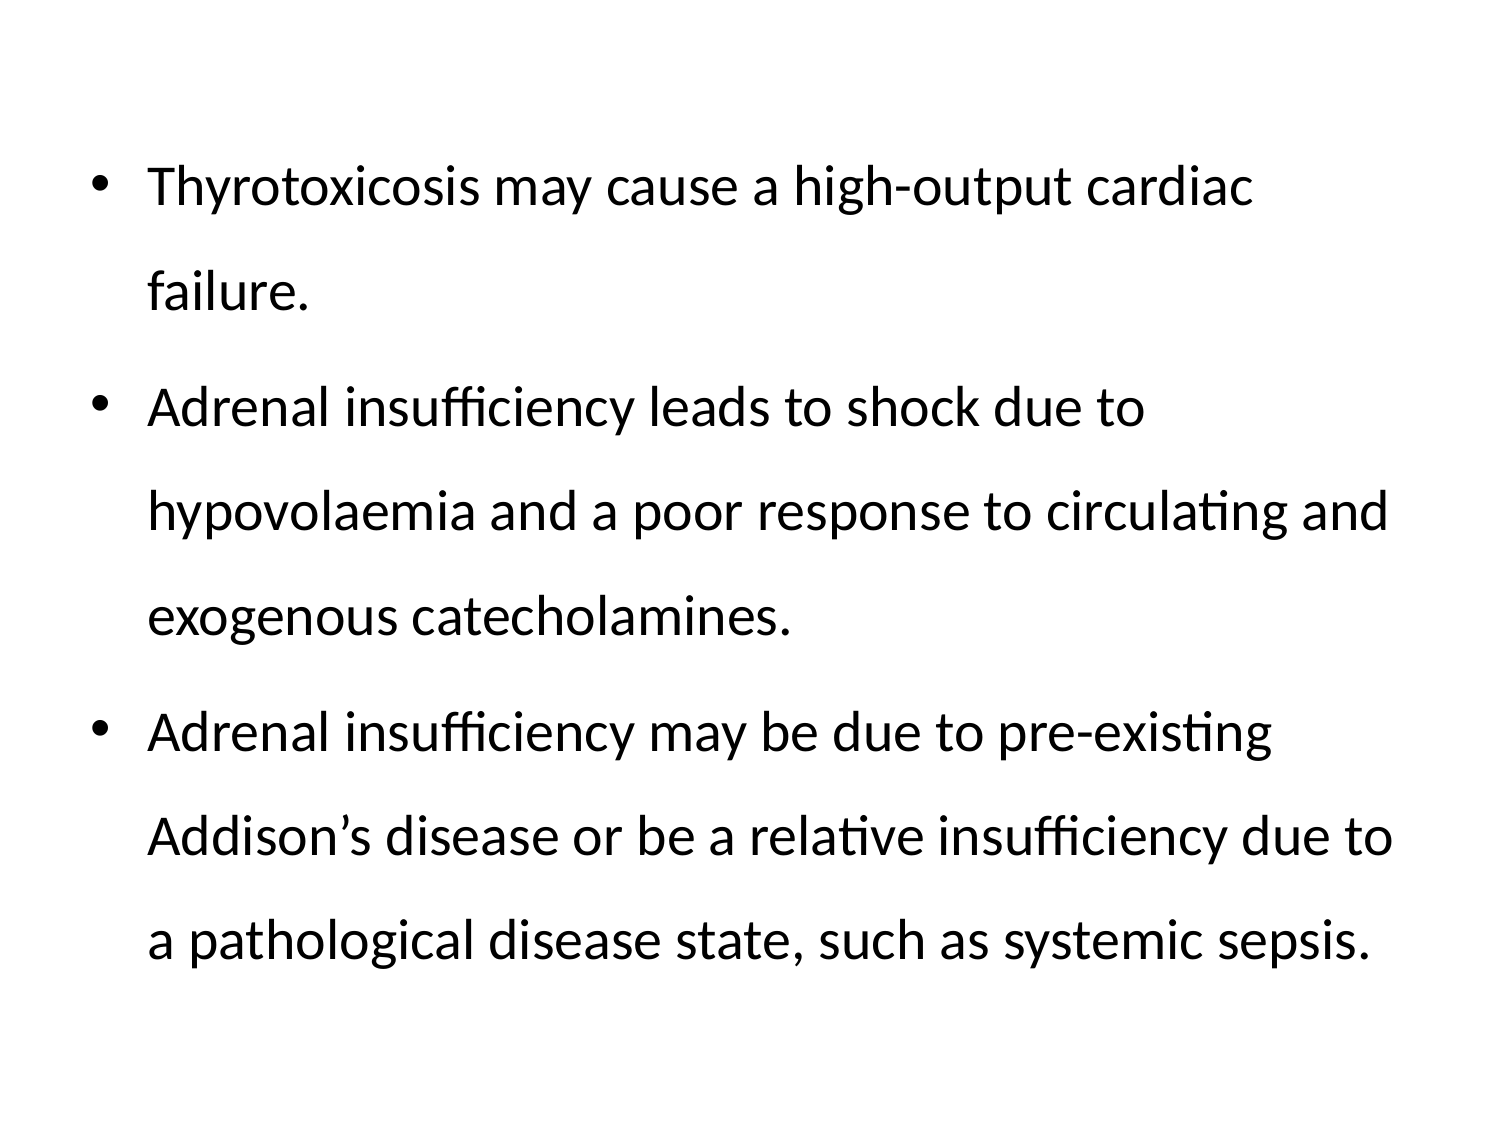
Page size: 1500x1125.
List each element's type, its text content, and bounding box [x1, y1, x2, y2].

list Thyrotoxicosis may cause a high-output cardiac failure. Adrenal insufficiency leads to shock due to hypovolaemia and a poor response to circulating and exogenous catecholamines. Adrenal insufficiency may be due to pre-existing Addison’s disease or be a relative insufficiency due to a pathological disease state, such as systemic sepsis. [75, 105, 1425, 1005]
